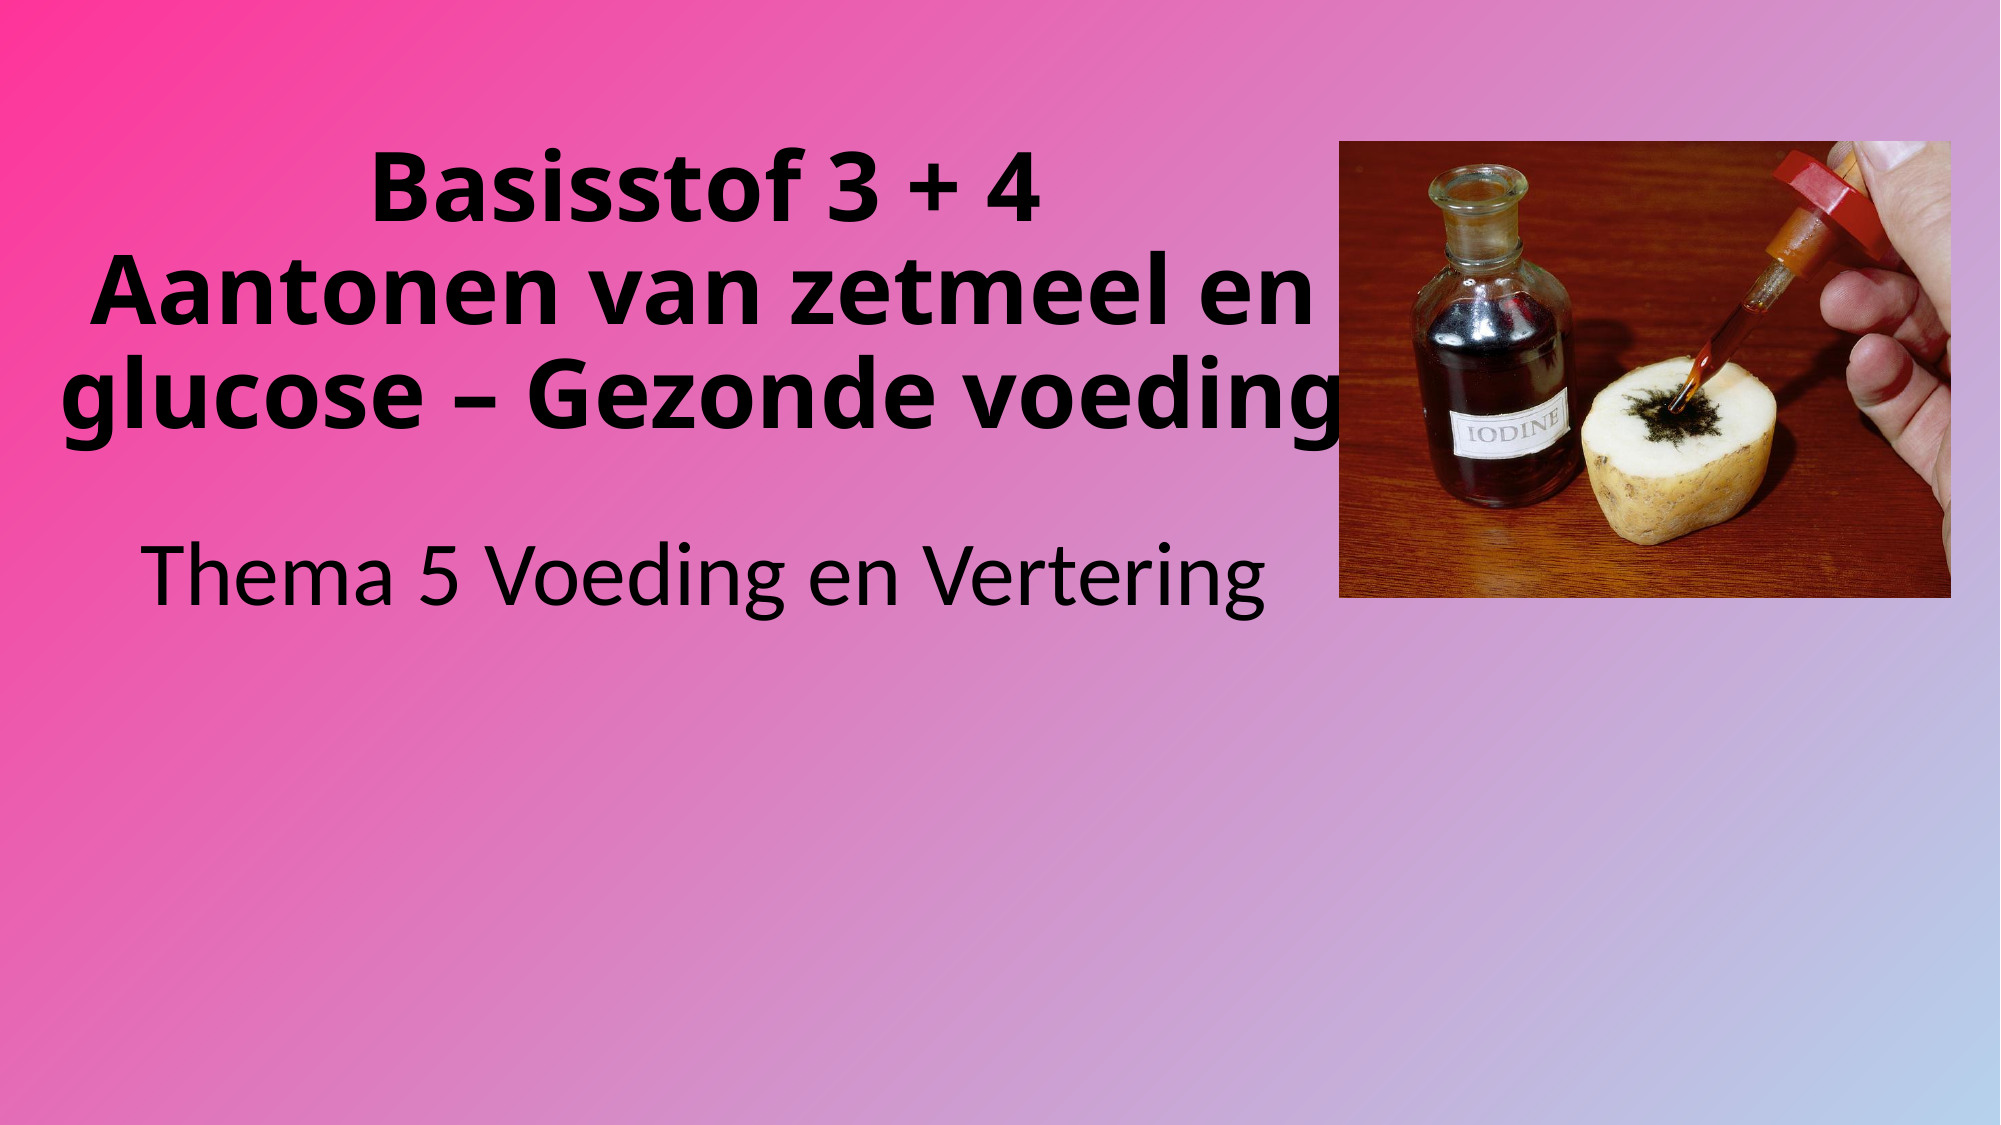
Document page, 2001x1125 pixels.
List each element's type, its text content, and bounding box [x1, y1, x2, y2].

subtitle Thema 5 Voeding en Vertering [91, 518, 1318, 644]
picture [1339, 141, 1951, 598]
title Basisstof 3 + 4 Aantonen van zetmeel en glucose – Gezonde voeding [44, 53, 1365, 458]
